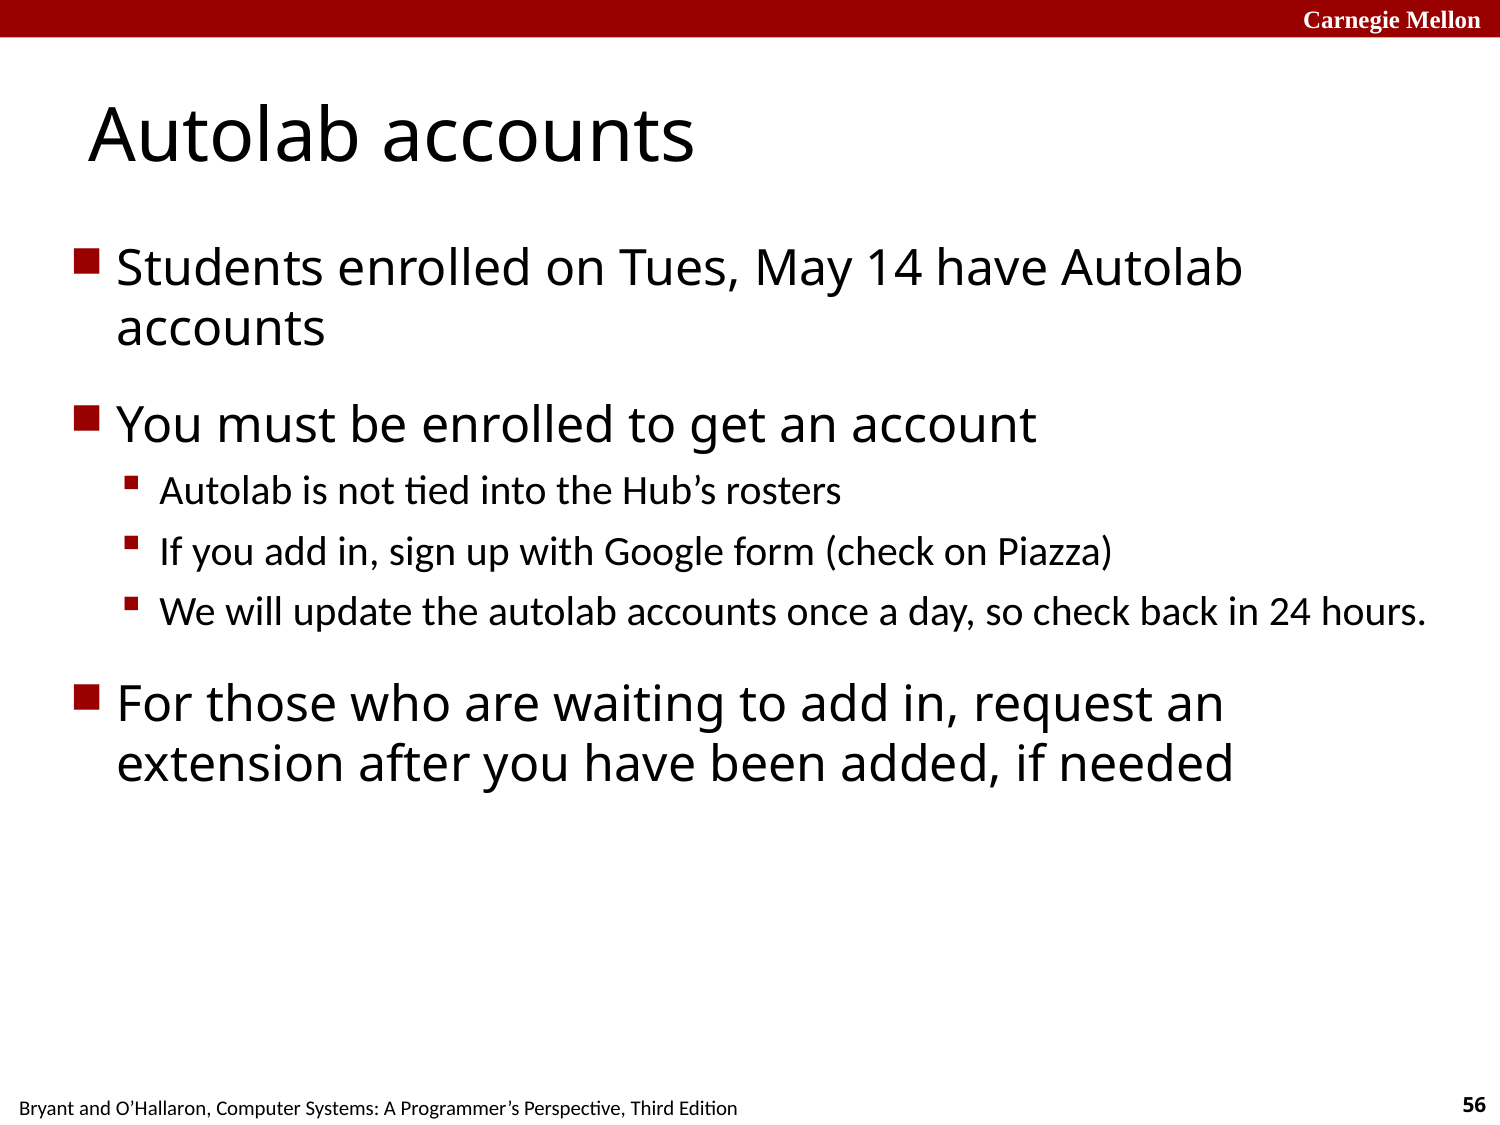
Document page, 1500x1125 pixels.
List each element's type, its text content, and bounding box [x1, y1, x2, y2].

title Autolab accounts [62, 41, 1438, 222]
list Students enrolled on Tues, May 14 have Autolab accounts You must be enrolled to get an account Autolab is not tied into the Hub’s rosters If you add in, sign up with Google form (check on Piazza) We will update the autolab accounts once a day, so check back in 24 hours. For those who are waiting to add in, request an extension after you have been added, if needed [62, 228, 1463, 1122]
